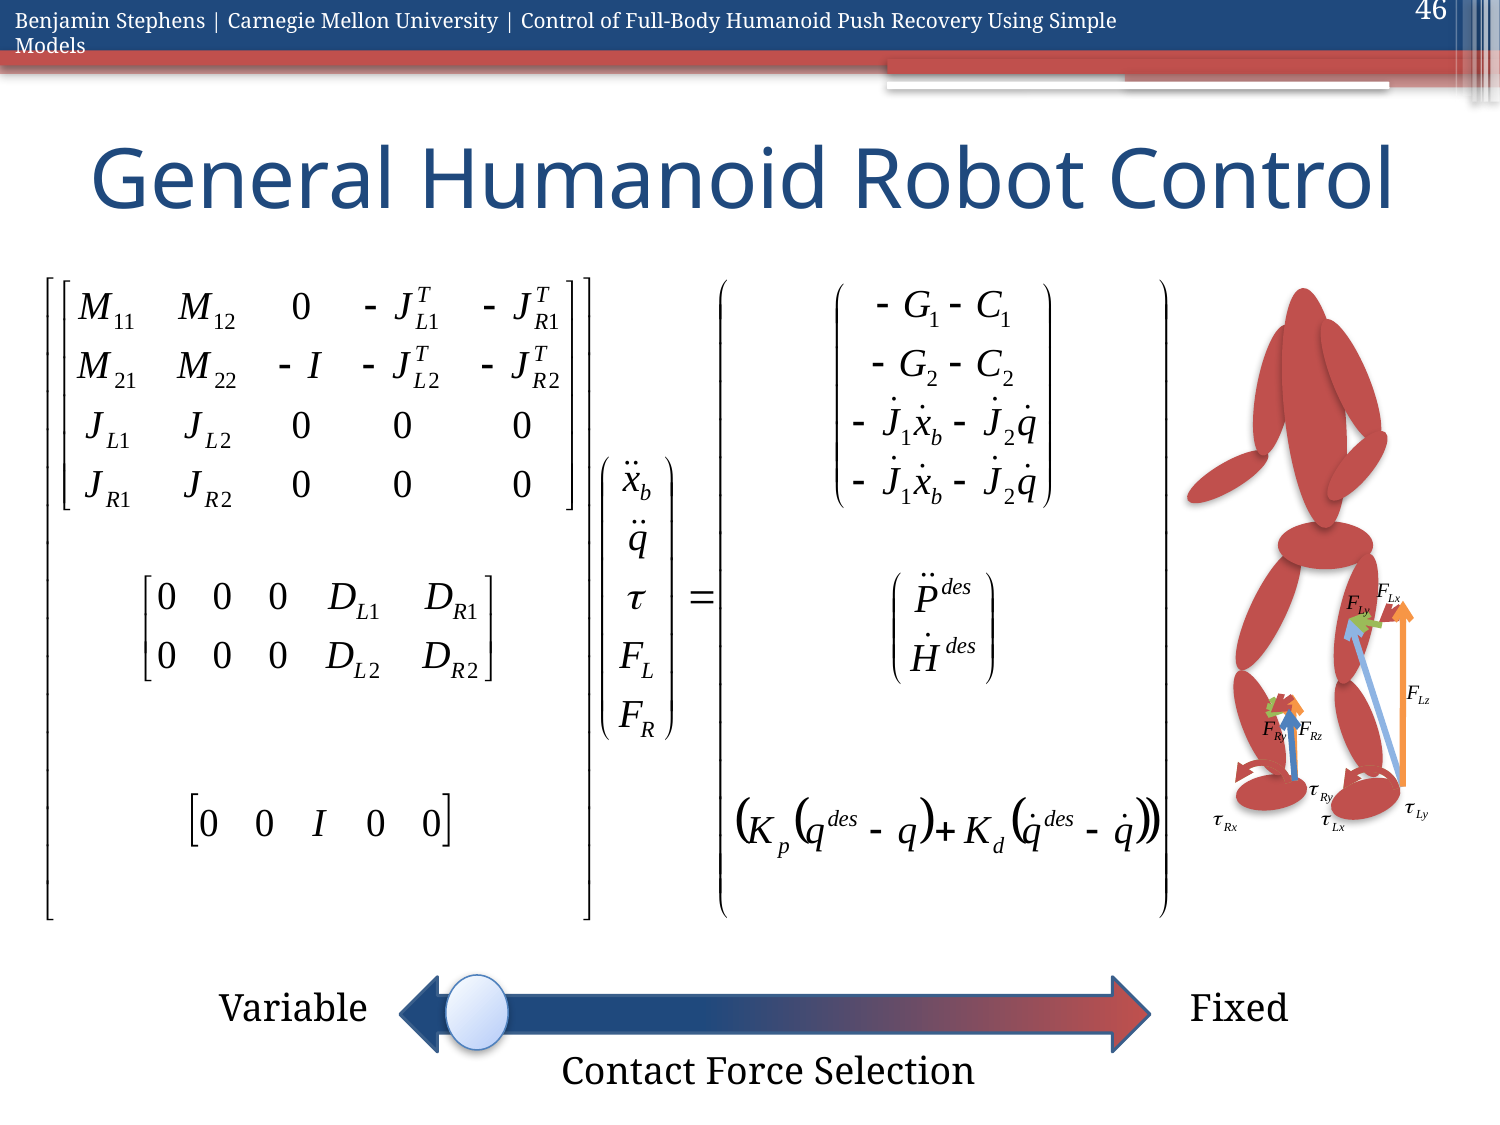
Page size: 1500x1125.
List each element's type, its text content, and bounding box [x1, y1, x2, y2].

title General Humanoid Robot Control [75, 87, 1425, 263]
text_box Contact Force Selection [525, 1039, 1013, 1100]
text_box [37, 270, 1180, 929]
text_box [420, 1037, 439, 1054]
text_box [1185, 287, 1434, 837]
text_box Fixed [1175, 976, 1425, 1037]
text_box [444, 974, 509, 1051]
slide_number 46 [1374, 0, 1463, 38]
text_box [509, 975, 1152, 1054]
text_box Variable [137, 976, 450, 1037]
